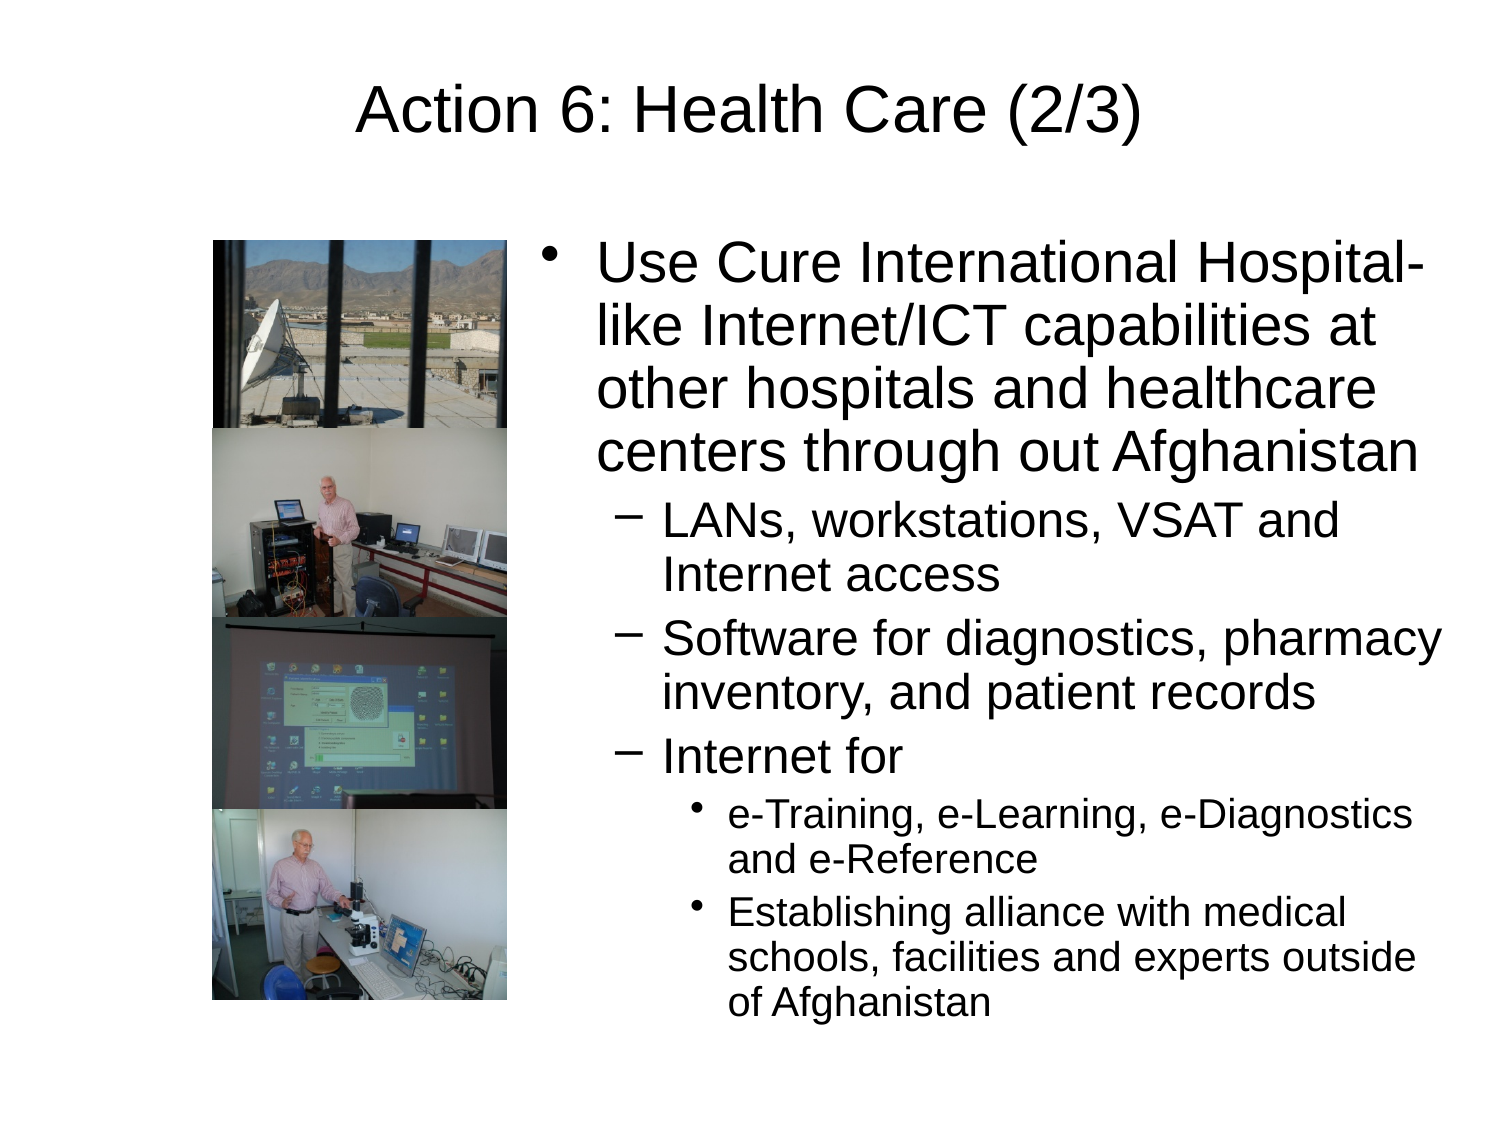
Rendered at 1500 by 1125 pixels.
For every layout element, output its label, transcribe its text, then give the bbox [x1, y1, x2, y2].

title Action 6: Health Care (2/3) [49, 24, 1451, 188]
list Use Cure International Hospital-like Internet/ICT capabilities at other hospitals and healthcare centers through out Afghanistan LANs, workstations, VSAT and Internet access Software for diagnostics, pharmacy inventory, and patient records Internet for e-Training, e-Learning, e-Diagnostics and e-Reference Establishing alliance with medical schools, facilities and experts outside of Afghanistan [524, 224, 1463, 1076]
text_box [212, 240, 508, 1001]
